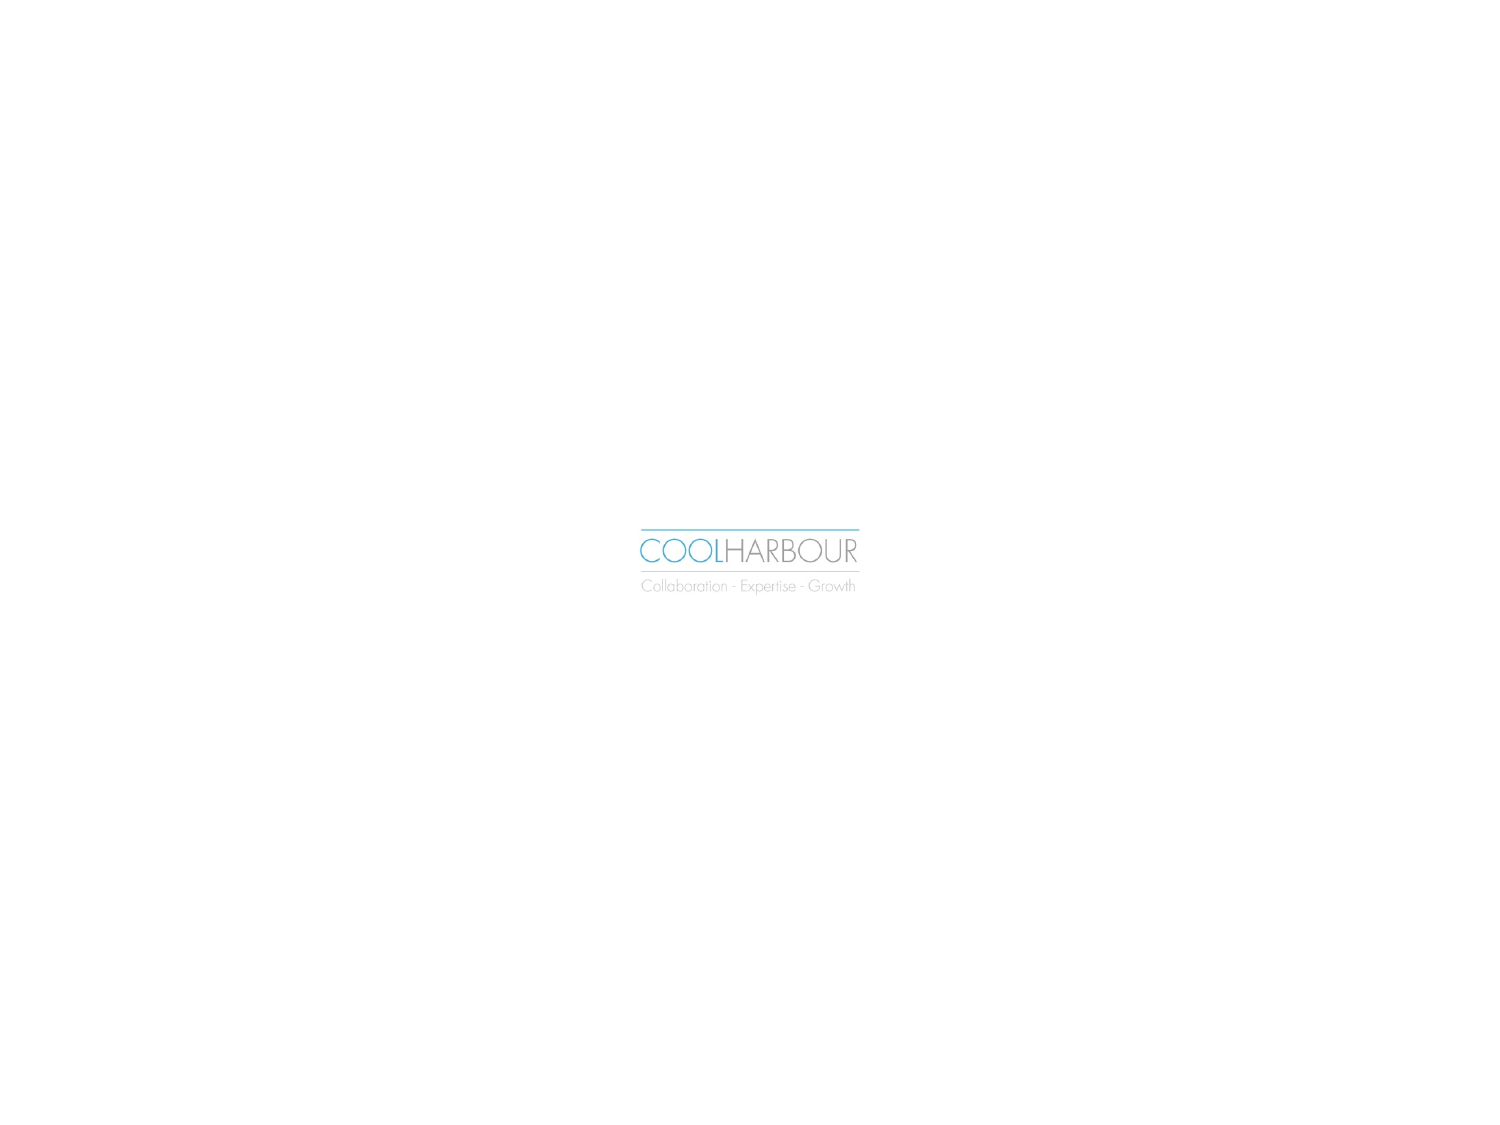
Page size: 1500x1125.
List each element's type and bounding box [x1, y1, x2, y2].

picture [638, 528, 861, 597]
